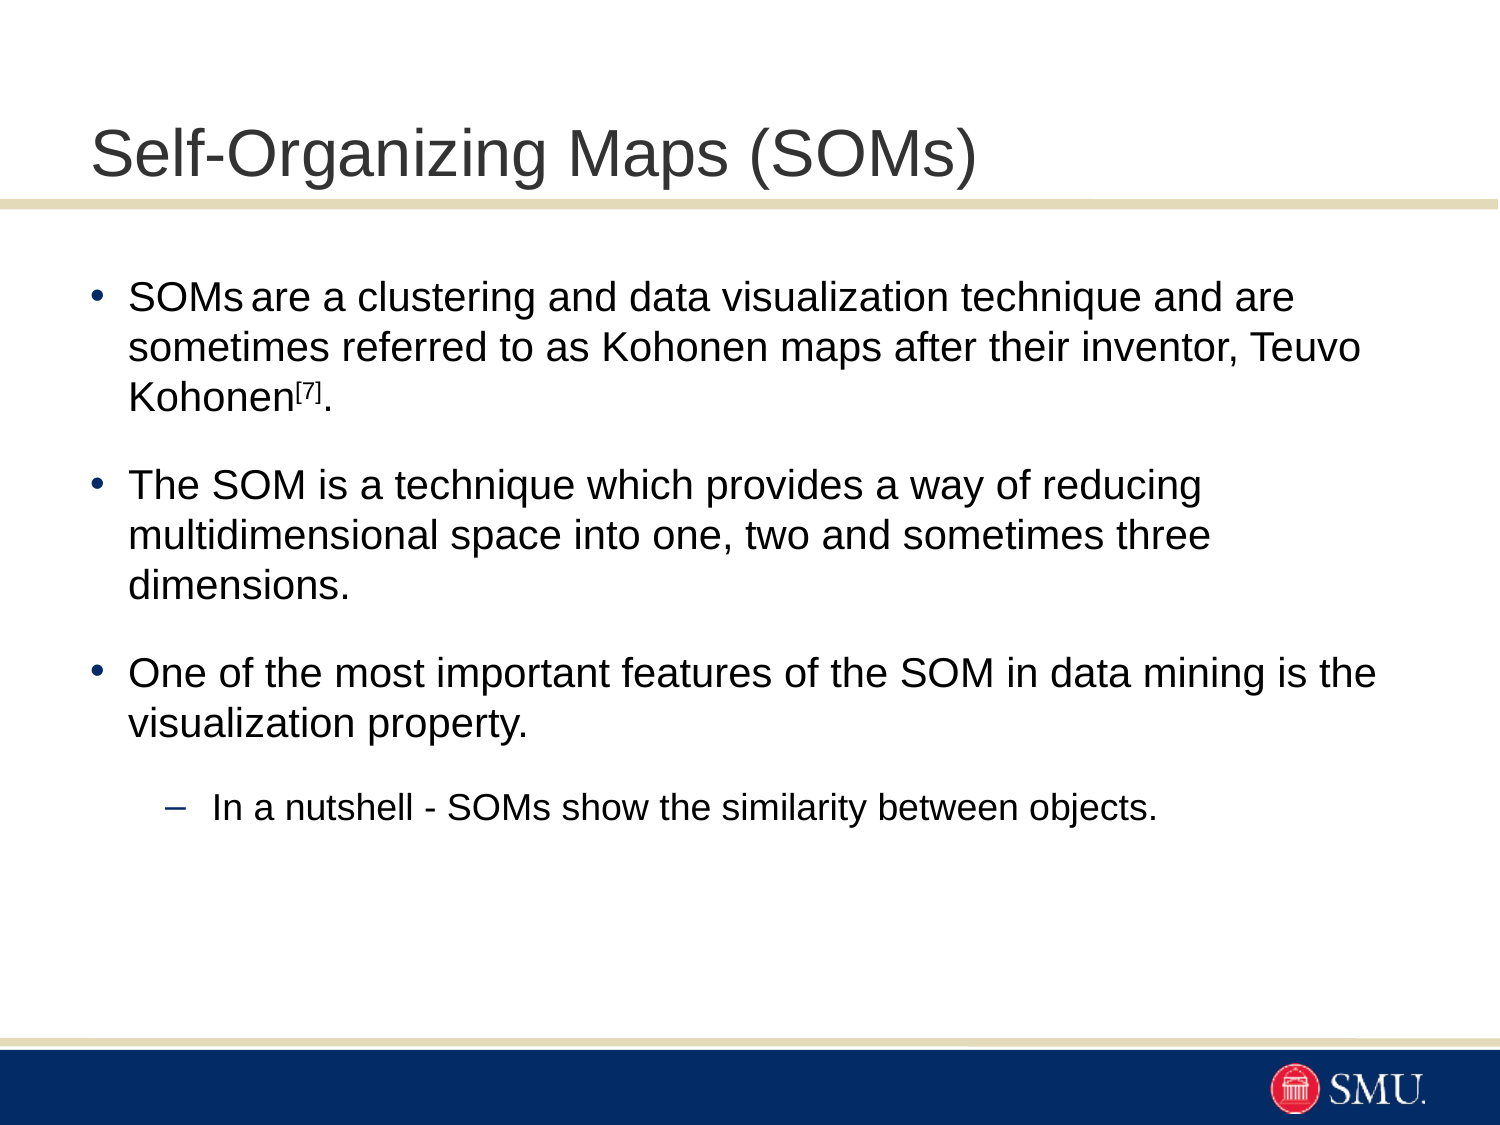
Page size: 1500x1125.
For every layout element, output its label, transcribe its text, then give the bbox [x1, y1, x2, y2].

title Self-Organizing Maps (SOMs) [75, 9, 1425, 198]
list SOMs are a clustering and data visualization technique and are sometimes referred to as Kohonen maps after their inventor, Teuvo Kohonen[7]. The SOM is a technique which provides a way of reducing multidimensional space into one, two and sometimes three dimensions. One of the most important features of the SOM in data mining is the visualization property. In a nutshell - SOMs show the similarity between objects. [75, 262, 1425, 1005]
picture [1270, 1063, 1425, 1114]
